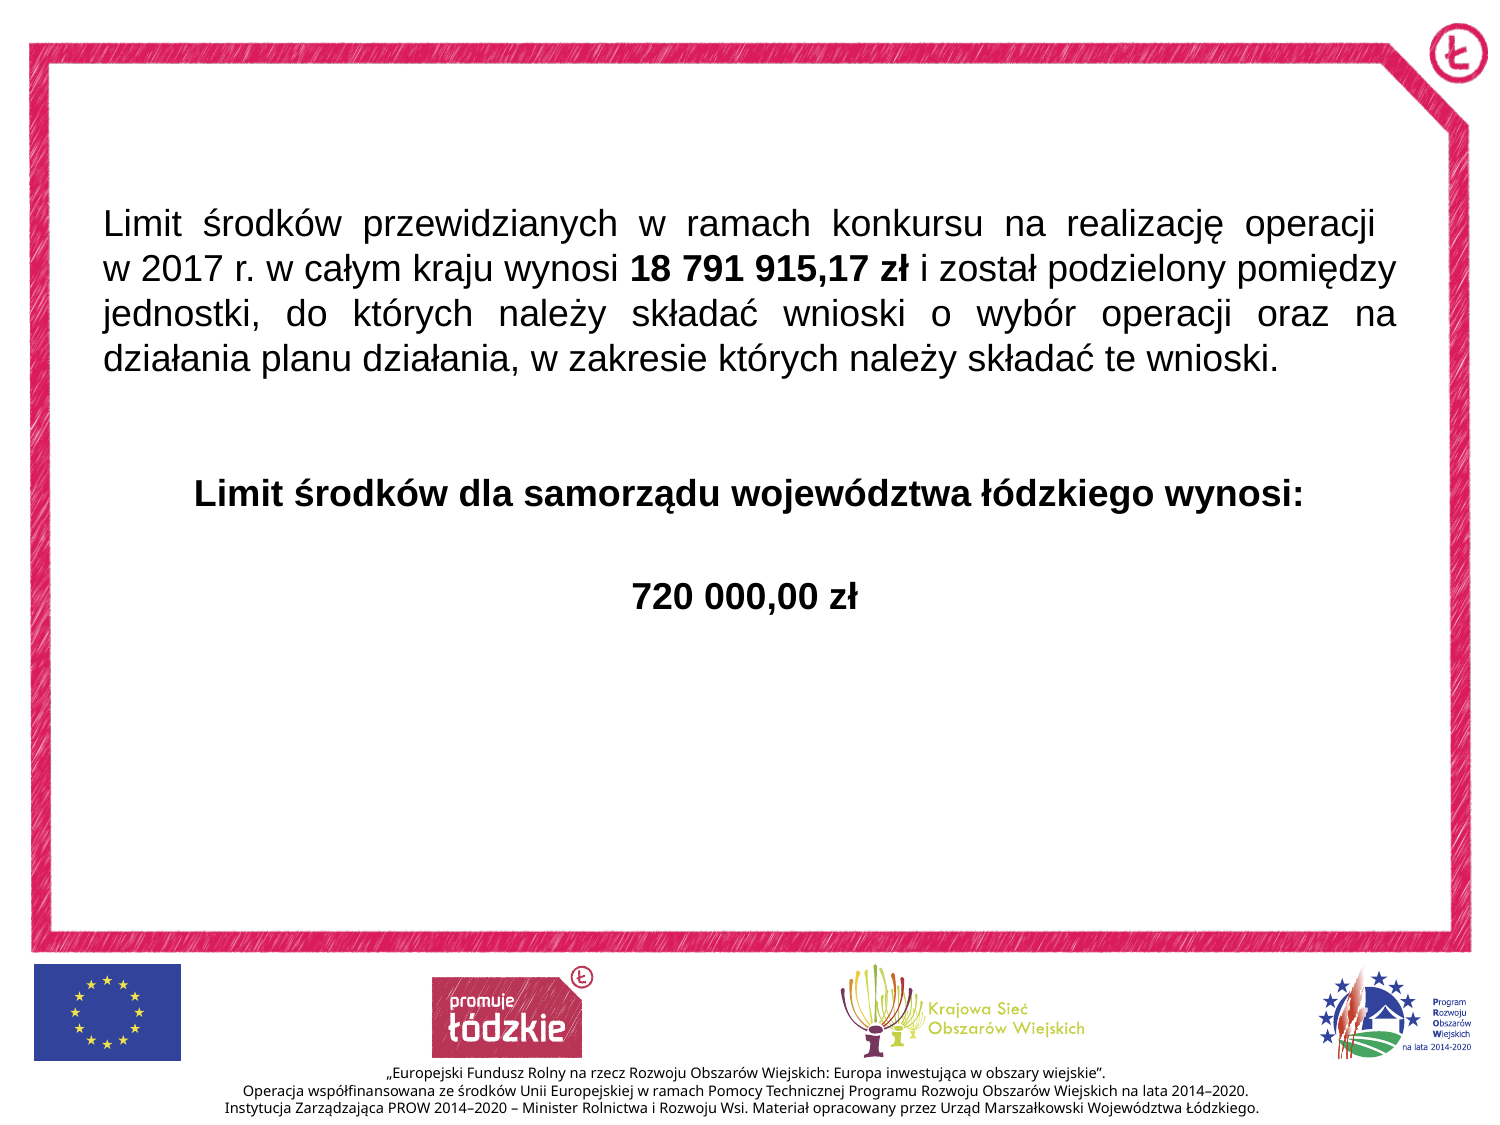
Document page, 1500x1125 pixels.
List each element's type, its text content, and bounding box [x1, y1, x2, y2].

picture [29, 23, 1489, 953]
text_box „Europejski Fundusz Rolny na rzecz Rozwoju Obszarów Wiejskich: Europa inwestująca w obszary wiejskie”. Operacja współfinansowana ze środków Unii Europejskiej w ramach Pomocy Technicznej Programu Rozwoju Obszarów Wiejskich na lata 2014–2020. Instytucja Zarządzająca PROW 2014–2020 – Minister Rolnictwa i Rozwoju Wsi. Materiał opracowany przez Urząd Marszałkowski Województwa Łódzkiego. [209, 1071, 1283, 1124]
picture [32, 959, 1474, 1063]
